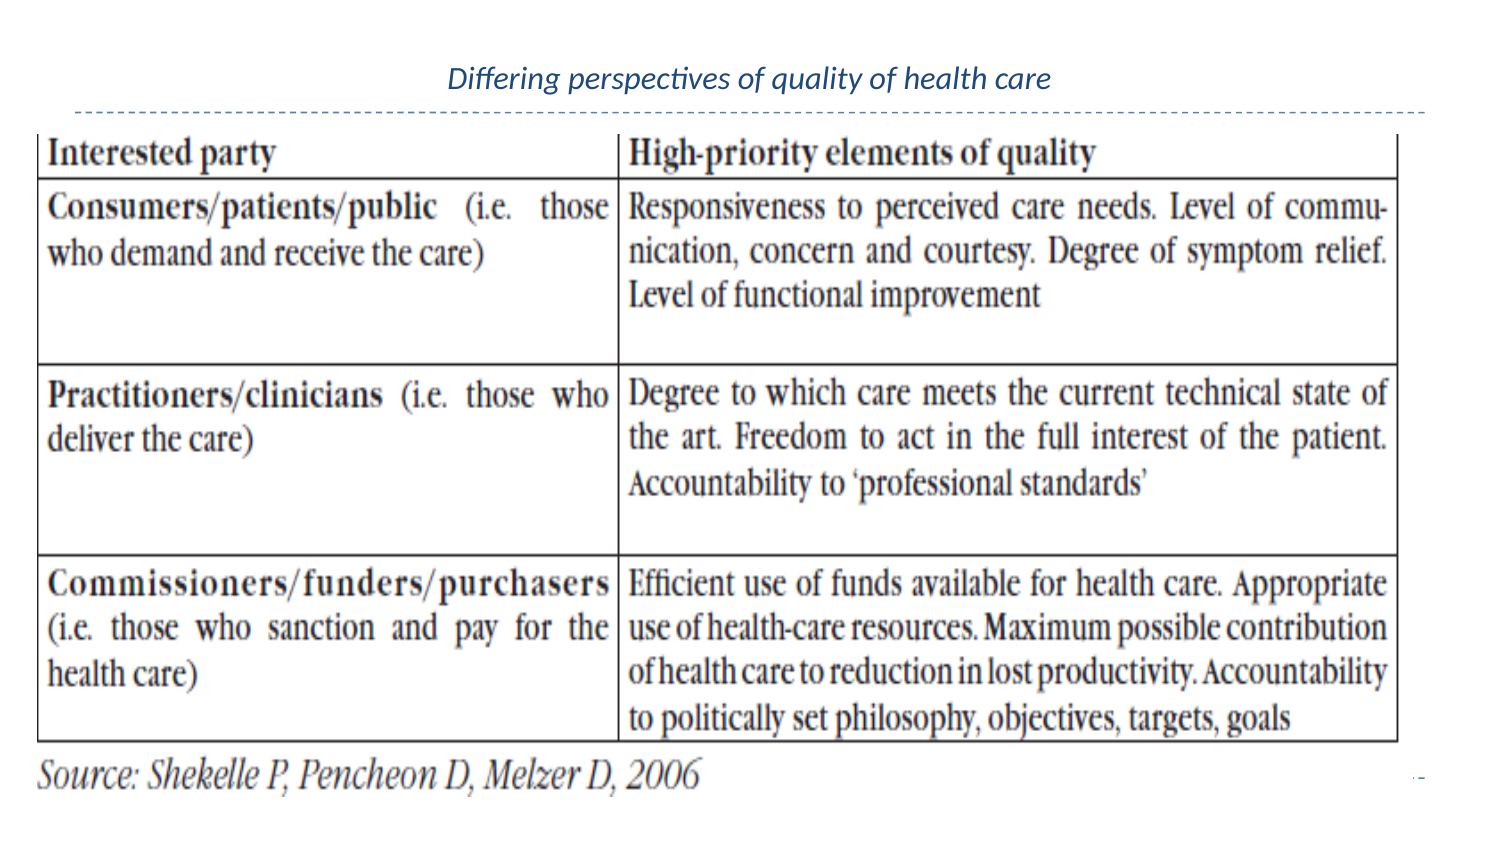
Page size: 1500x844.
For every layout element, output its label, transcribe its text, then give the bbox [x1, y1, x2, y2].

title Differing perspectives of quality of health care [74, 9, 1426, 104]
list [37, 134, 1413, 797]
